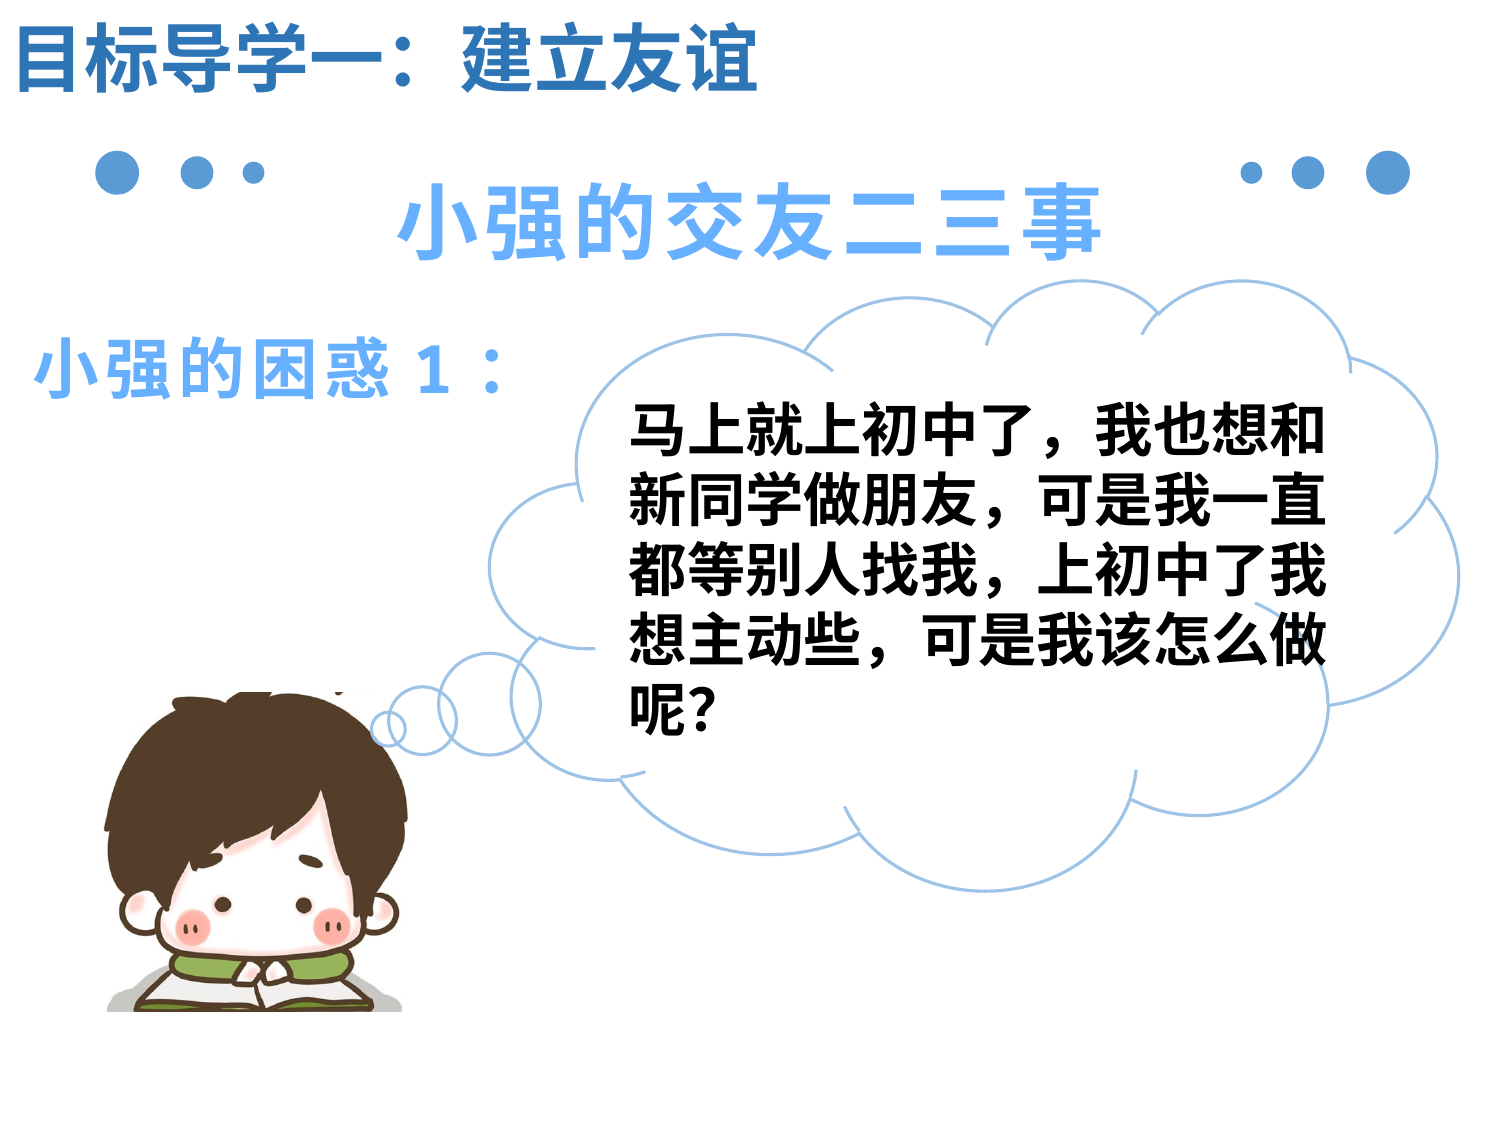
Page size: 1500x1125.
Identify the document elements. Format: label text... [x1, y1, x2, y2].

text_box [490, 278, 1459, 889]
text_box 小强的困惑1： [17, 319, 490, 414]
text_box 目标导学一：建立友谊 [0, 3, 775, 109]
text_box 小强的交友二三事 [380, 162, 1120, 278]
picture [96, 692, 411, 1012]
